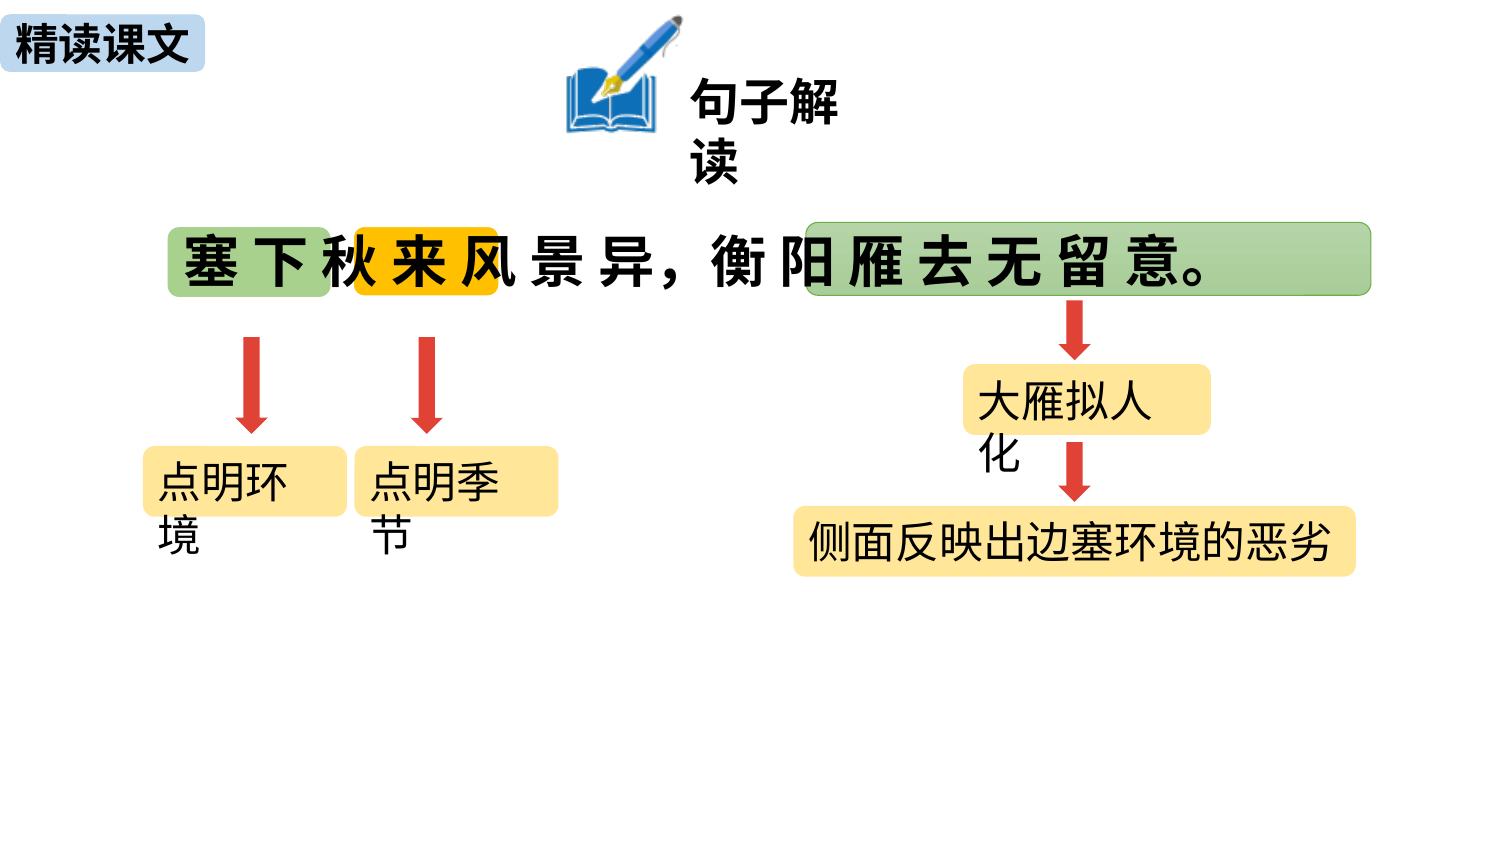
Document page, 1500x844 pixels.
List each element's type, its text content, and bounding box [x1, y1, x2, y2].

text_box [1055, 440, 1094, 504]
text_box 侧面反映出边塞环境的恶劣 [793, 505, 1356, 577]
text_box 点明季节 [354, 445, 559, 517]
text_box [408, 336, 446, 436]
text_box 大雁拟人化 [963, 364, 1211, 435]
text_box [1055, 299, 1094, 362]
text_box 精读课文 [0, 13, 207, 73]
text_box [167, 229, 172, 296]
picture [556, 12, 689, 141]
text_box 点明环境 [142, 445, 347, 517]
text_box [232, 336, 271, 436]
text_box 塞 下 秋 来 风 景 异，衡 阳 雁 去 无 留 意。 [172, 221, 1414, 300]
text_box 句子解读 [689, 61, 904, 141]
